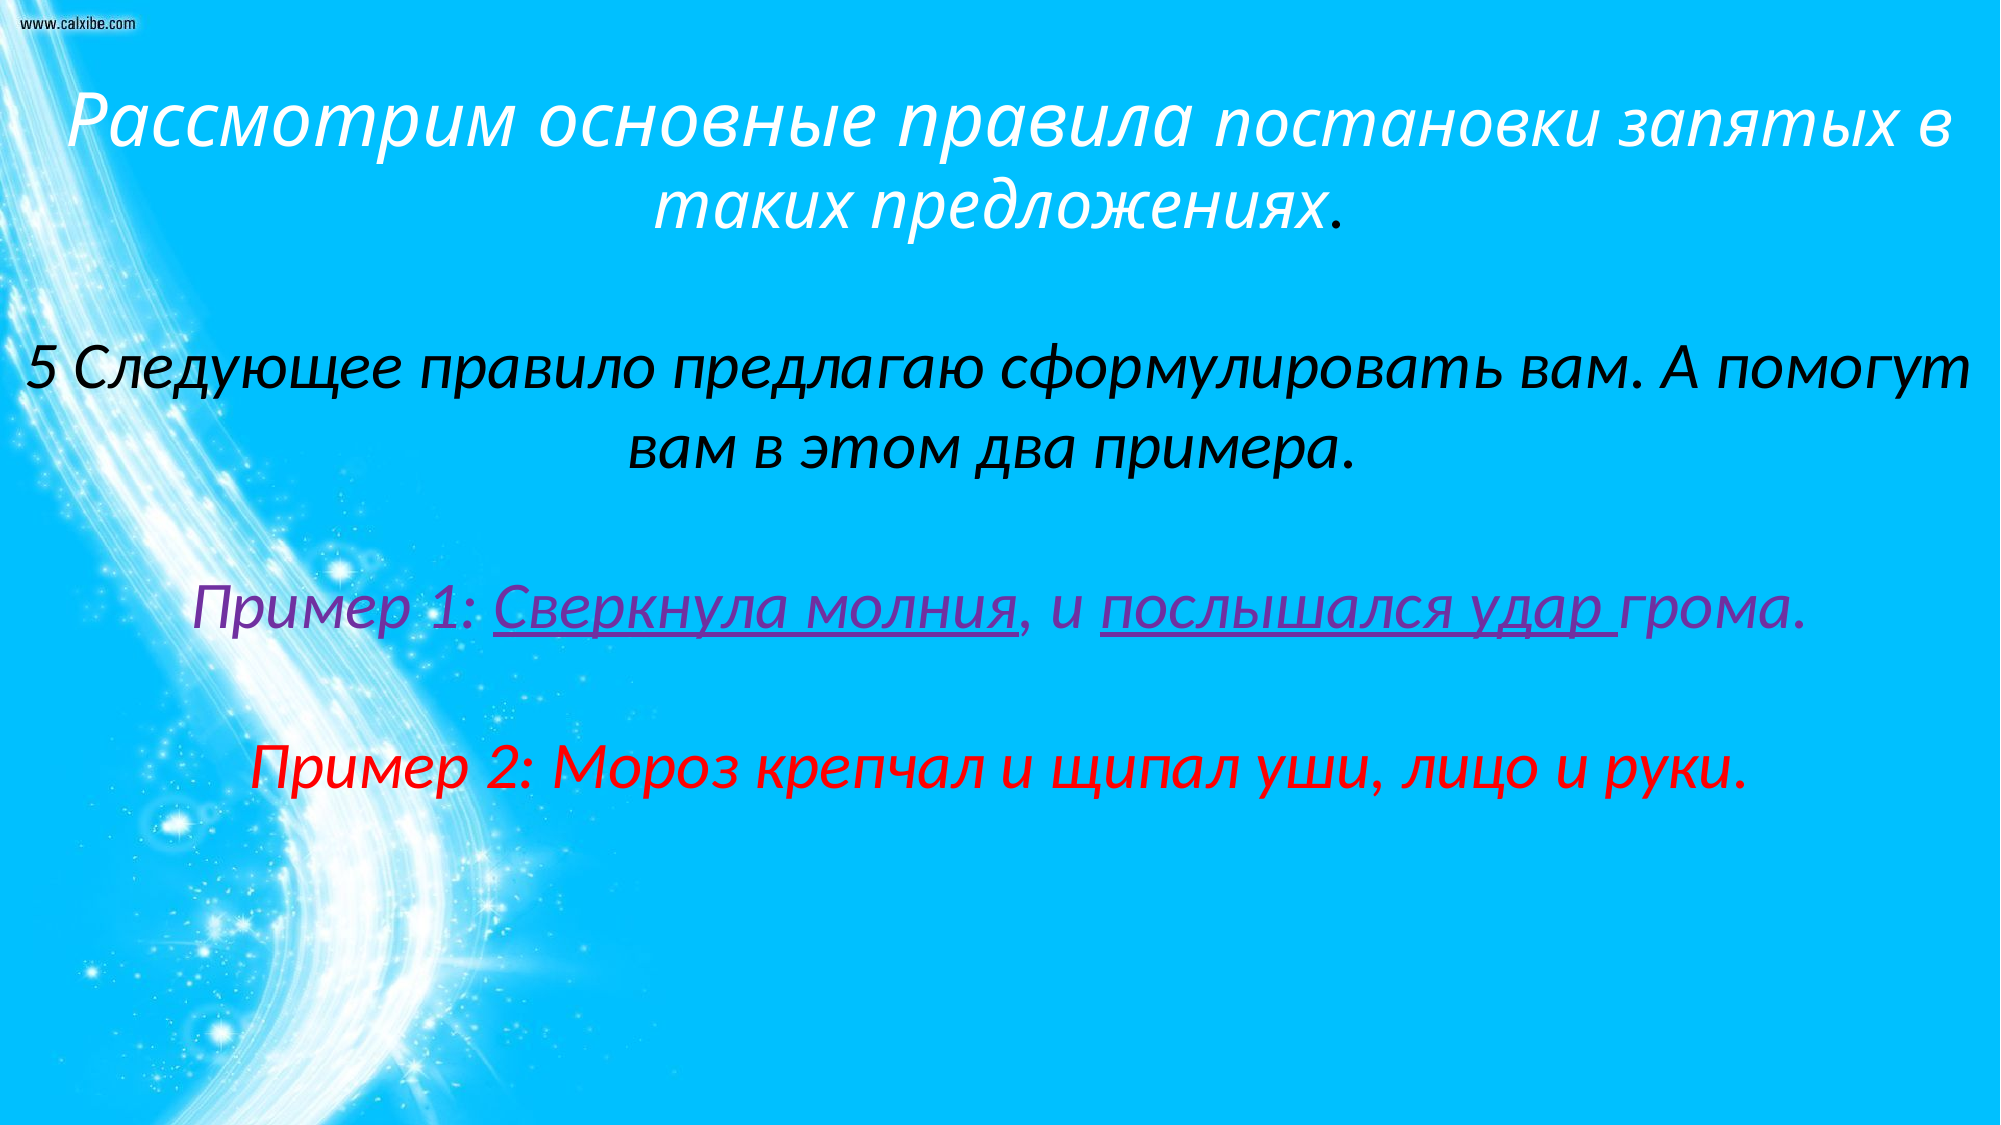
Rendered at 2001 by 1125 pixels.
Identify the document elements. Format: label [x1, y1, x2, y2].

list [0, 0, 2000, 1125]
